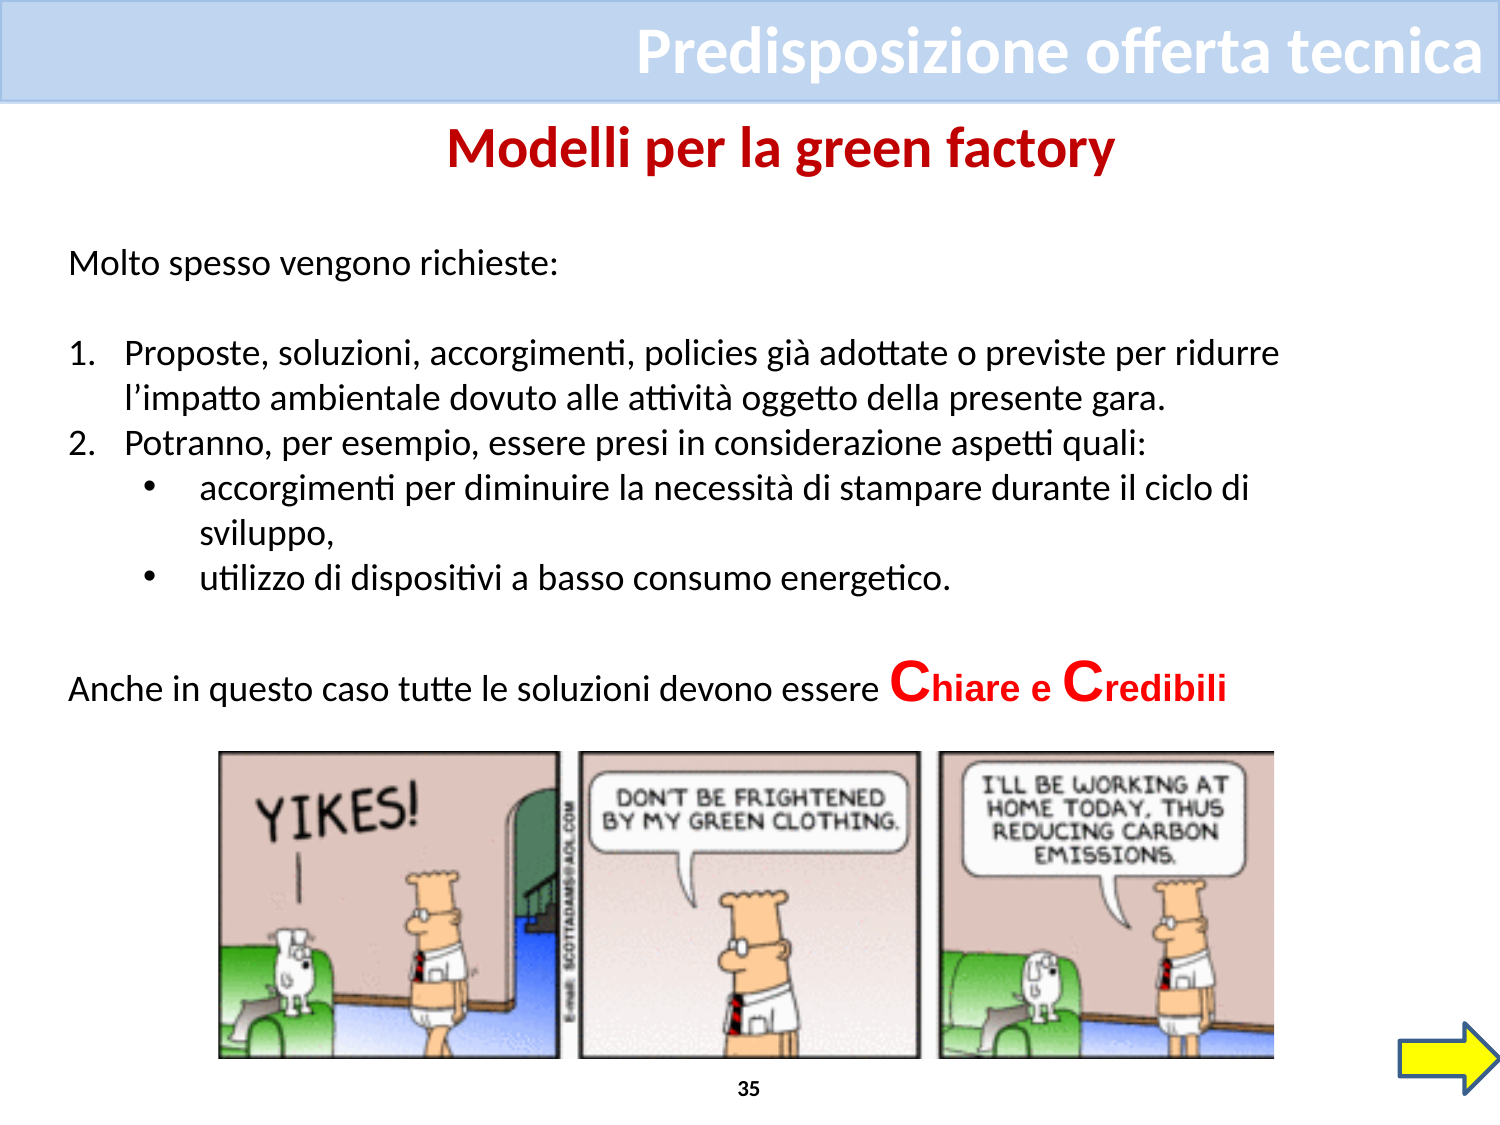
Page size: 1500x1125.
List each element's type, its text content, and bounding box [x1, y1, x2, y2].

picture [218, 751, 1275, 1059]
text_box Molto spesso vengono richieste: Proposte, soluzioni, accorgimenti, policies già adottate o previste per ridurre l’impatto ambientale dovuto alle attività oggetto della presente gara. Potranno, per esempio, essere presi in considerazione aspetti quali: accorgimenti per diminuire la necessità di stampare durante il ciclo di sviluppo, utilizzo di dispositivi a basso consumo energetico. Anche in questo caso tutte le soluzioni devono essere Chiare e Credibili [53, 185, 1400, 811]
text_box 35 [573, 1067, 924, 1118]
text_box Predisposizione offerta tecnica [560, 0, 1500, 95]
text_box [1397, 1021, 1500, 1096]
text_box Modelli per la green factory [0, 101, 1500, 185]
